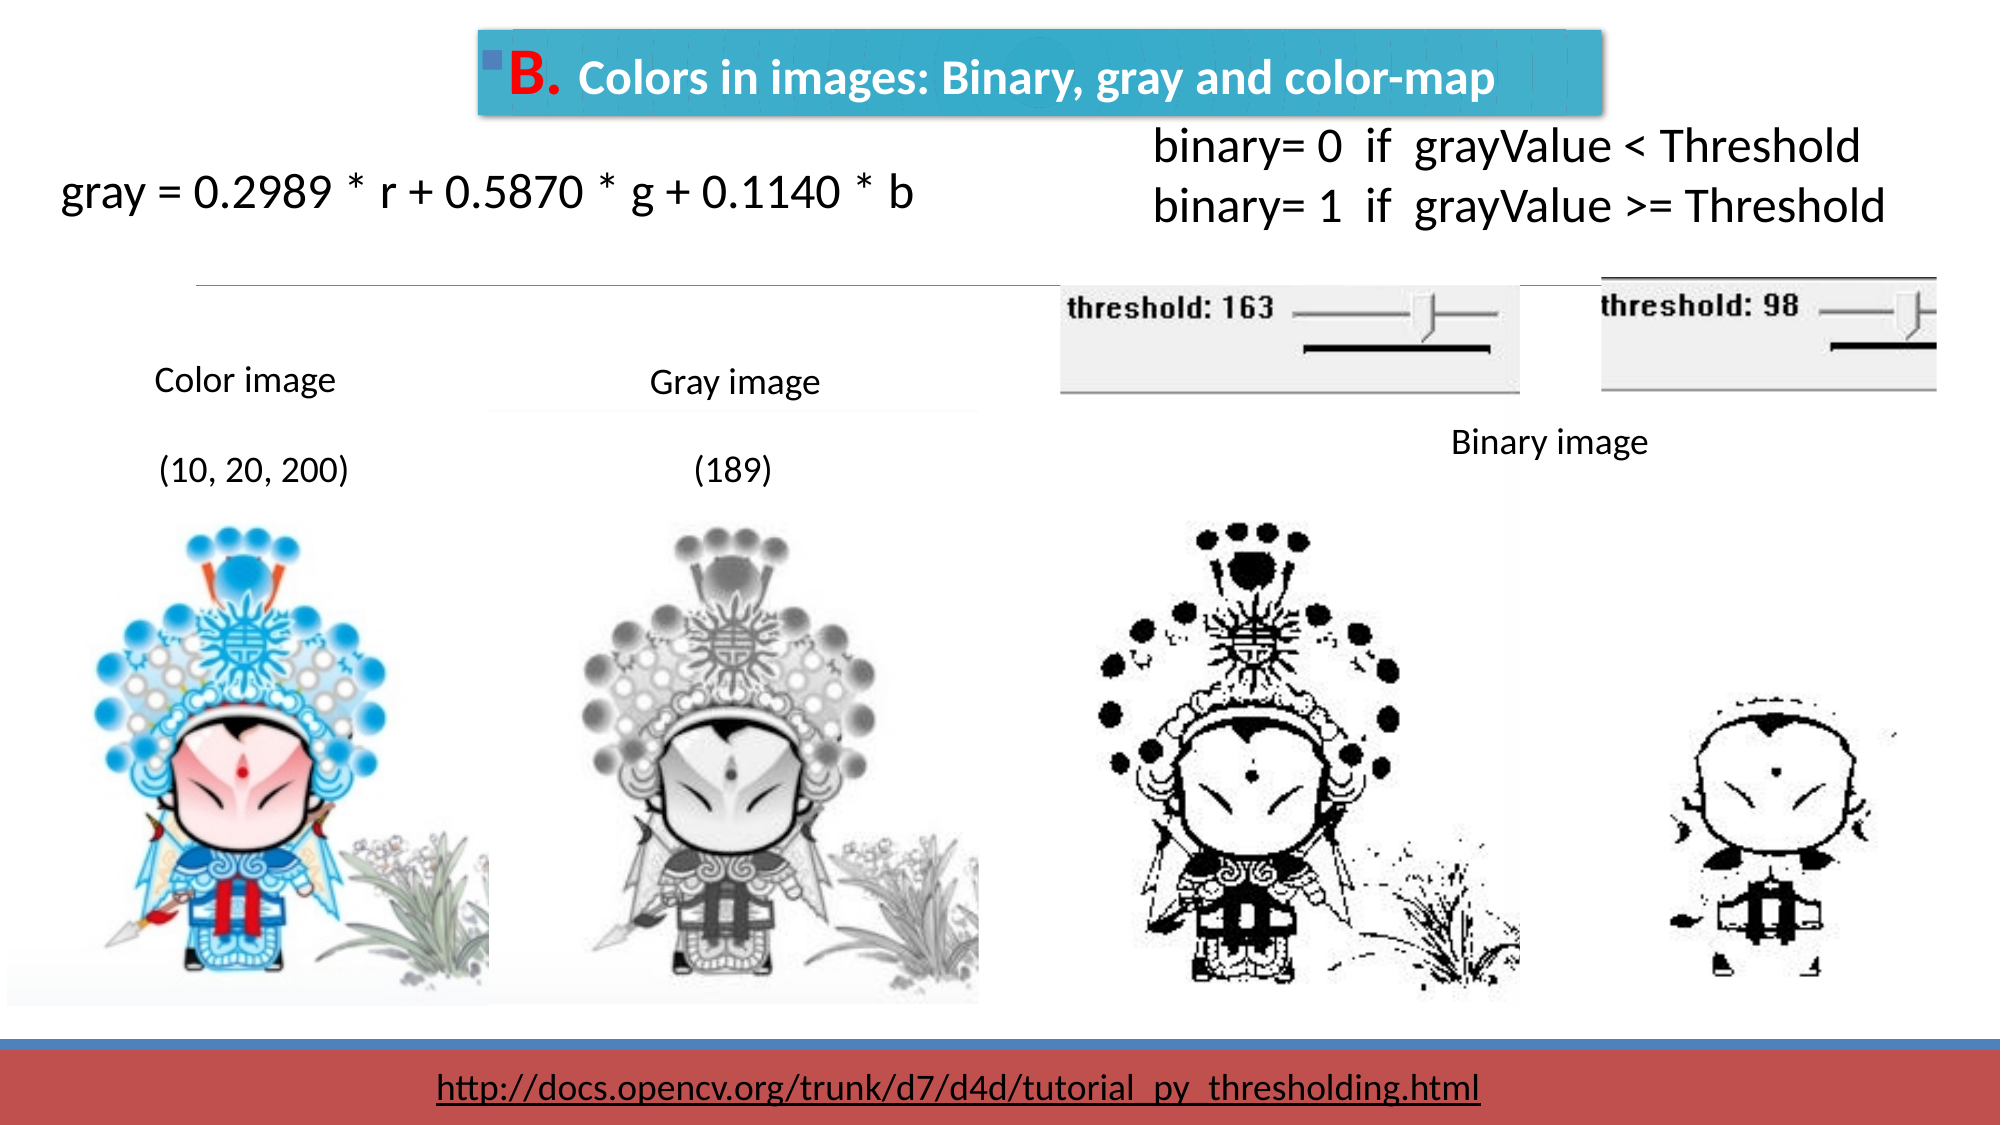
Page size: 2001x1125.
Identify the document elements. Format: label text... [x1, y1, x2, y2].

picture [6, 406, 980, 1006]
text_box B. Colors in images: Binary, gray and color-map [477, 29, 1602, 116]
text_box Color image [139, 348, 352, 403]
text_box binary= 0 if grayValue < Threshold binary= 1 if grayValue >= Threshold [1137, 105, 1902, 241]
picture [1059, 284, 1521, 1006]
picture [1600, 277, 1938, 995]
text_box http://docs.opencv.org/trunk/d7/d4d/tutorial_py_thresholding.html [421, 1055, 1658, 1116]
text_box gray = 0.2989 * r + 0.5870 * g + 0.1140 * b [45, 151, 930, 226]
text_box Binary image [1530, 409, 1598, 470]
text_box Gray image [634, 349, 836, 403]
